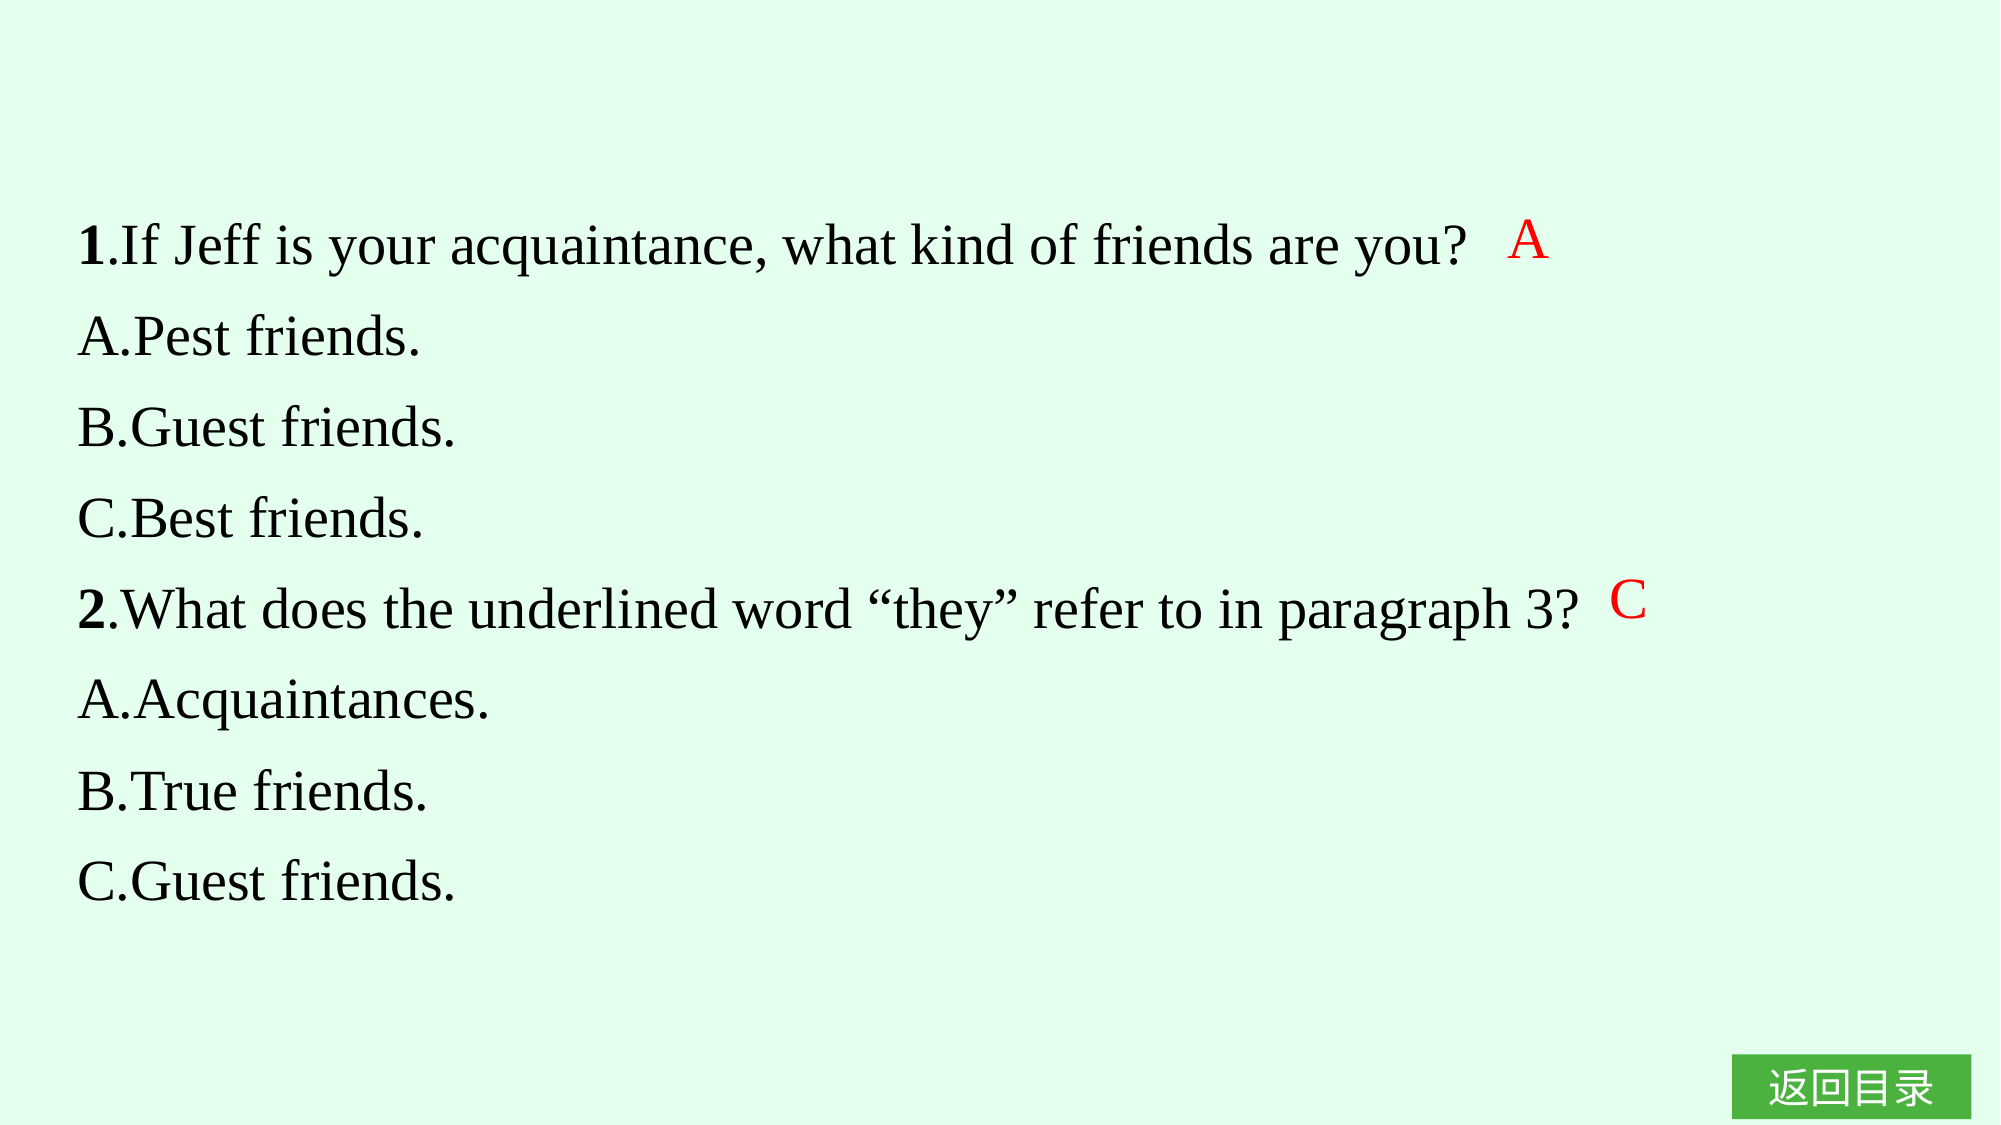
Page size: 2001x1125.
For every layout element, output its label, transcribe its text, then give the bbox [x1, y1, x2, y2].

text_box A [1492, 192, 1576, 278]
text_box C [1594, 552, 1664, 638]
text_box 1.If Jeff is your acquaintance, what kind of friends are you? A.Pest friends. B.Guest friends. C.Best friends. 2.What does the underlined word “they” refer to in paragraph 3? A.Acquaintances. B.True friends. C.Guest friends. [62, 177, 1938, 920]
